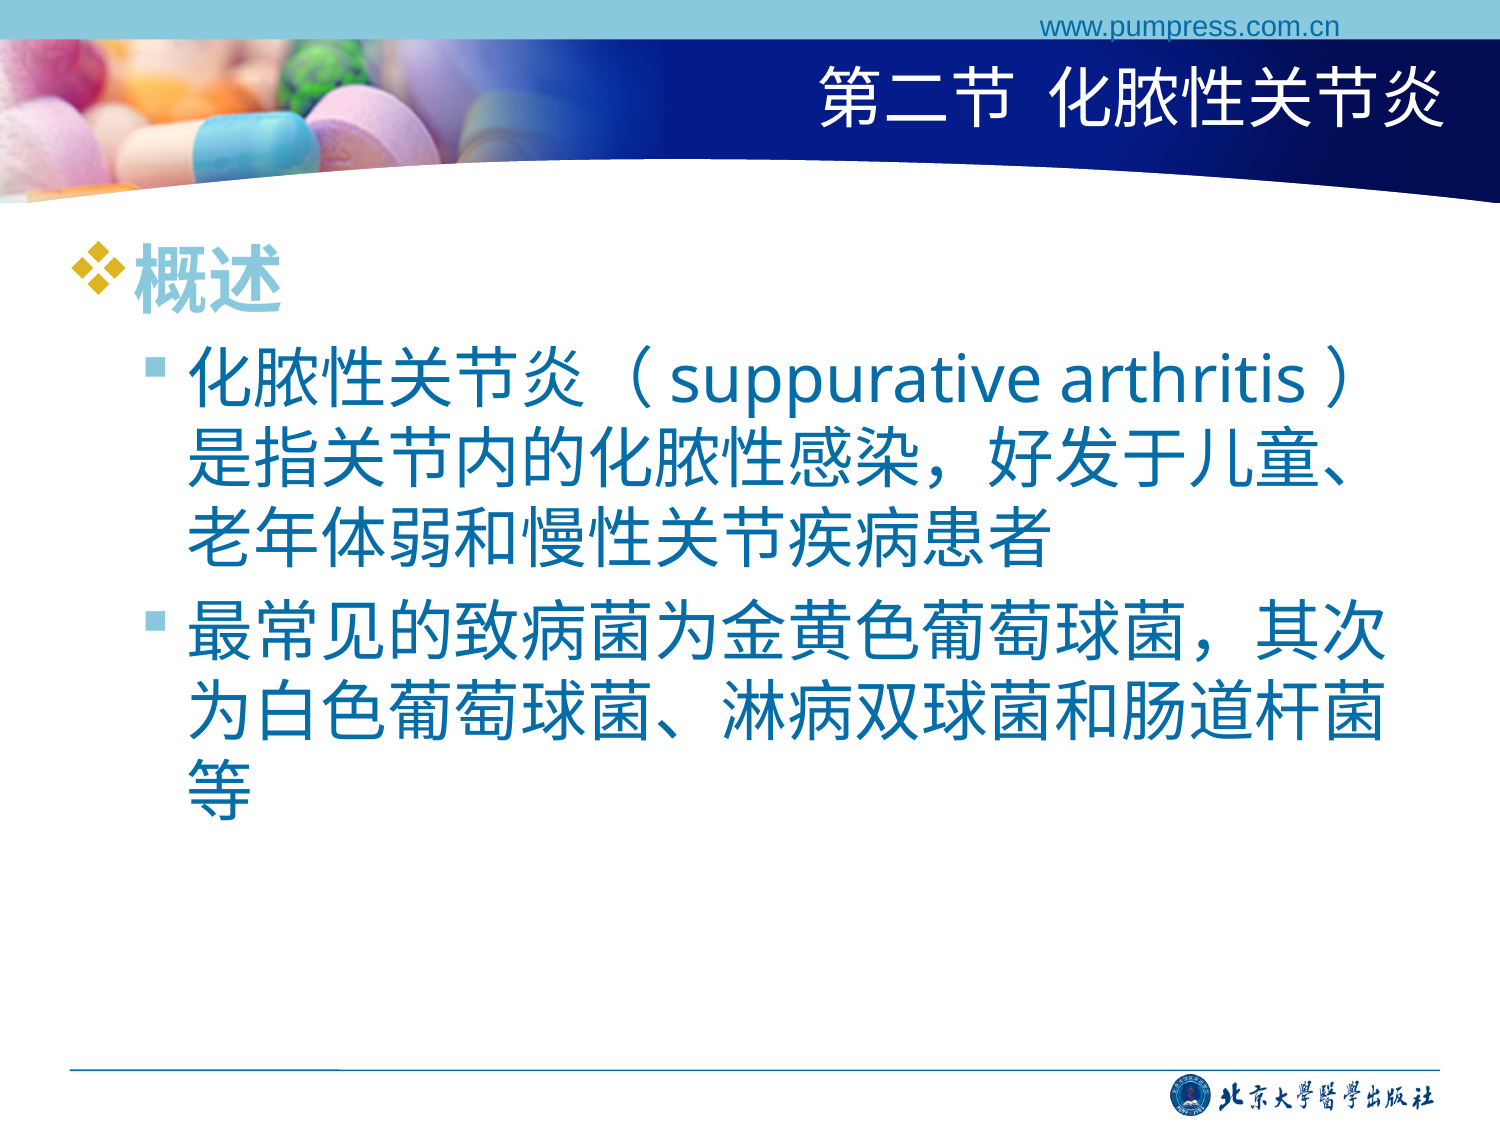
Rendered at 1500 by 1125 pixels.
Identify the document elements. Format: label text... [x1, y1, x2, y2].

picture [1170, 1074, 1436, 1118]
picture [0, 40, 1500, 203]
slide_number www.pumpress.com.cn [1025, 0, 1463, 38]
title 第二节 化脓性关节炎 [137, 49, 1463, 143]
list 概述 化脓性关节炎（suppurative arthritis）是指关节内的化脓性感染，好发于儿童、老年体弱和慢性关节疾病患者 最常见的致病菌为金黄色葡萄球菌，其次为白色葡萄球菌、淋病双球菌和肠道杆菌等 [49, 224, 1463, 1026]
